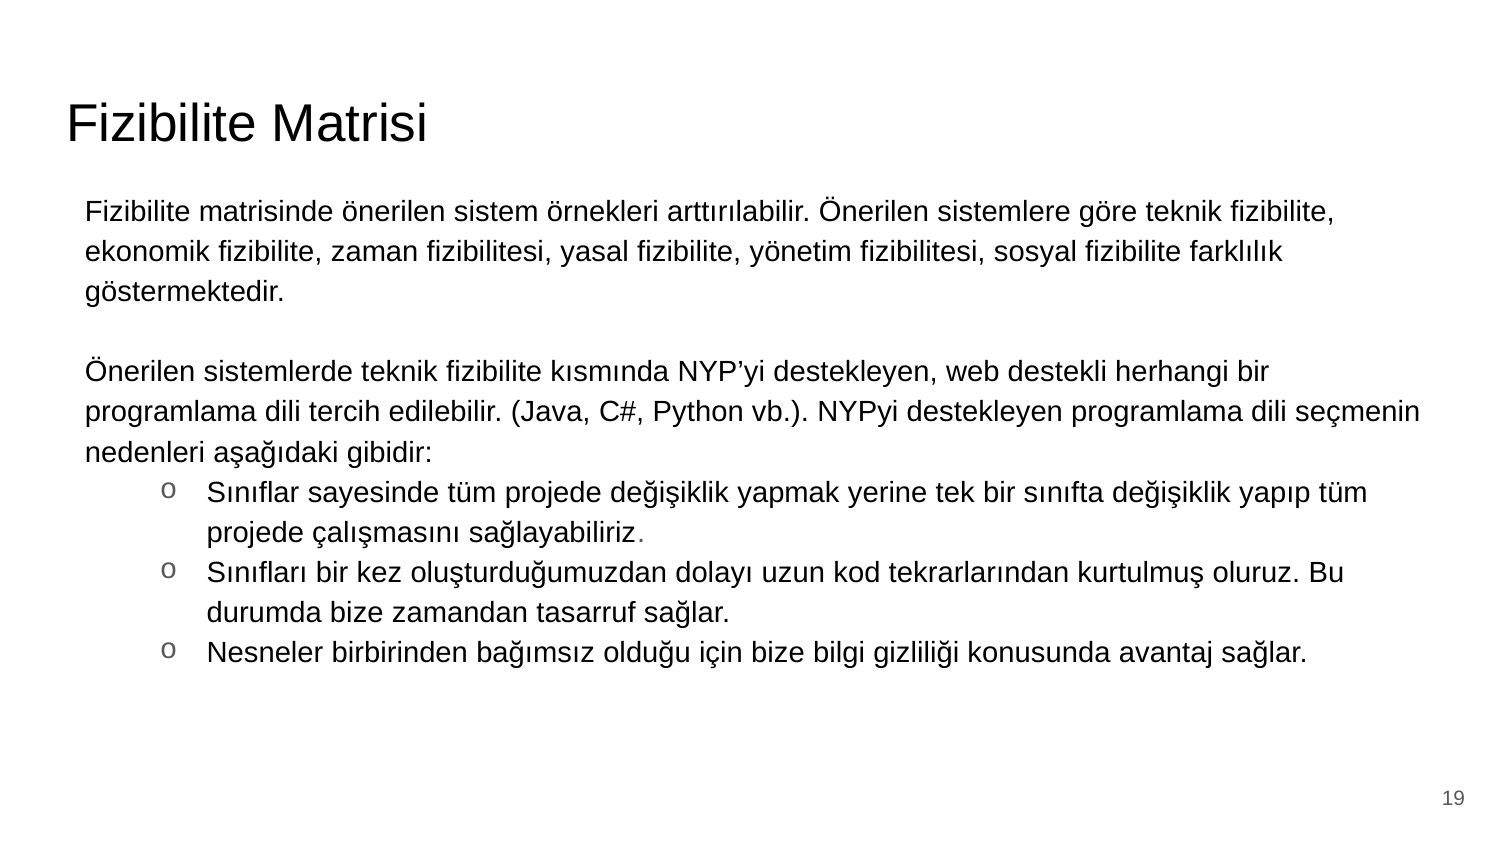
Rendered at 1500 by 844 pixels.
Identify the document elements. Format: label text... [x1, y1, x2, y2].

title Fizibilite Matrisi [51, 72, 1449, 167]
slide_number 19 [1389, 764, 1480, 830]
list Fizibilite matrisinde önerilen sistem örnekleri arttırılabilir. Önerilen sistemlere göre teknik fizibilite, ekonomik fizibilite, zaman fizibilitesi, yasal fizibilite, yönetim fizibilitesi, sosyal fizibilite farklılık göstermektedir. Önerilen sistemlerde teknik fizibilite kısmında NYP’yi destekleyen, web destekli herhangi bir programlama dili tercih edilebilir. (Java, C#, Python vb.). NYPyi destekleyen programlama dili seçmenin nedenleri aşağıdaki gibidir: Sınıflar sayesinde tüm projede değişiklik yapmak yerine tek bir sınıfta değişiklik yapıp tüm projede çalışmasını sağlayabiliriz. Sınıfları bir kez oluşturduğumuzdan dolayı uzun kod tekrarlarından kurtulmuş oluruz. Bu durumda bize zamandan tasarruf sağlar. Nesneler birbirinden bağımsız olduğu için bize bilgi gizliliği konusunda avantaj sağlar. [51, 171, 1449, 750]
